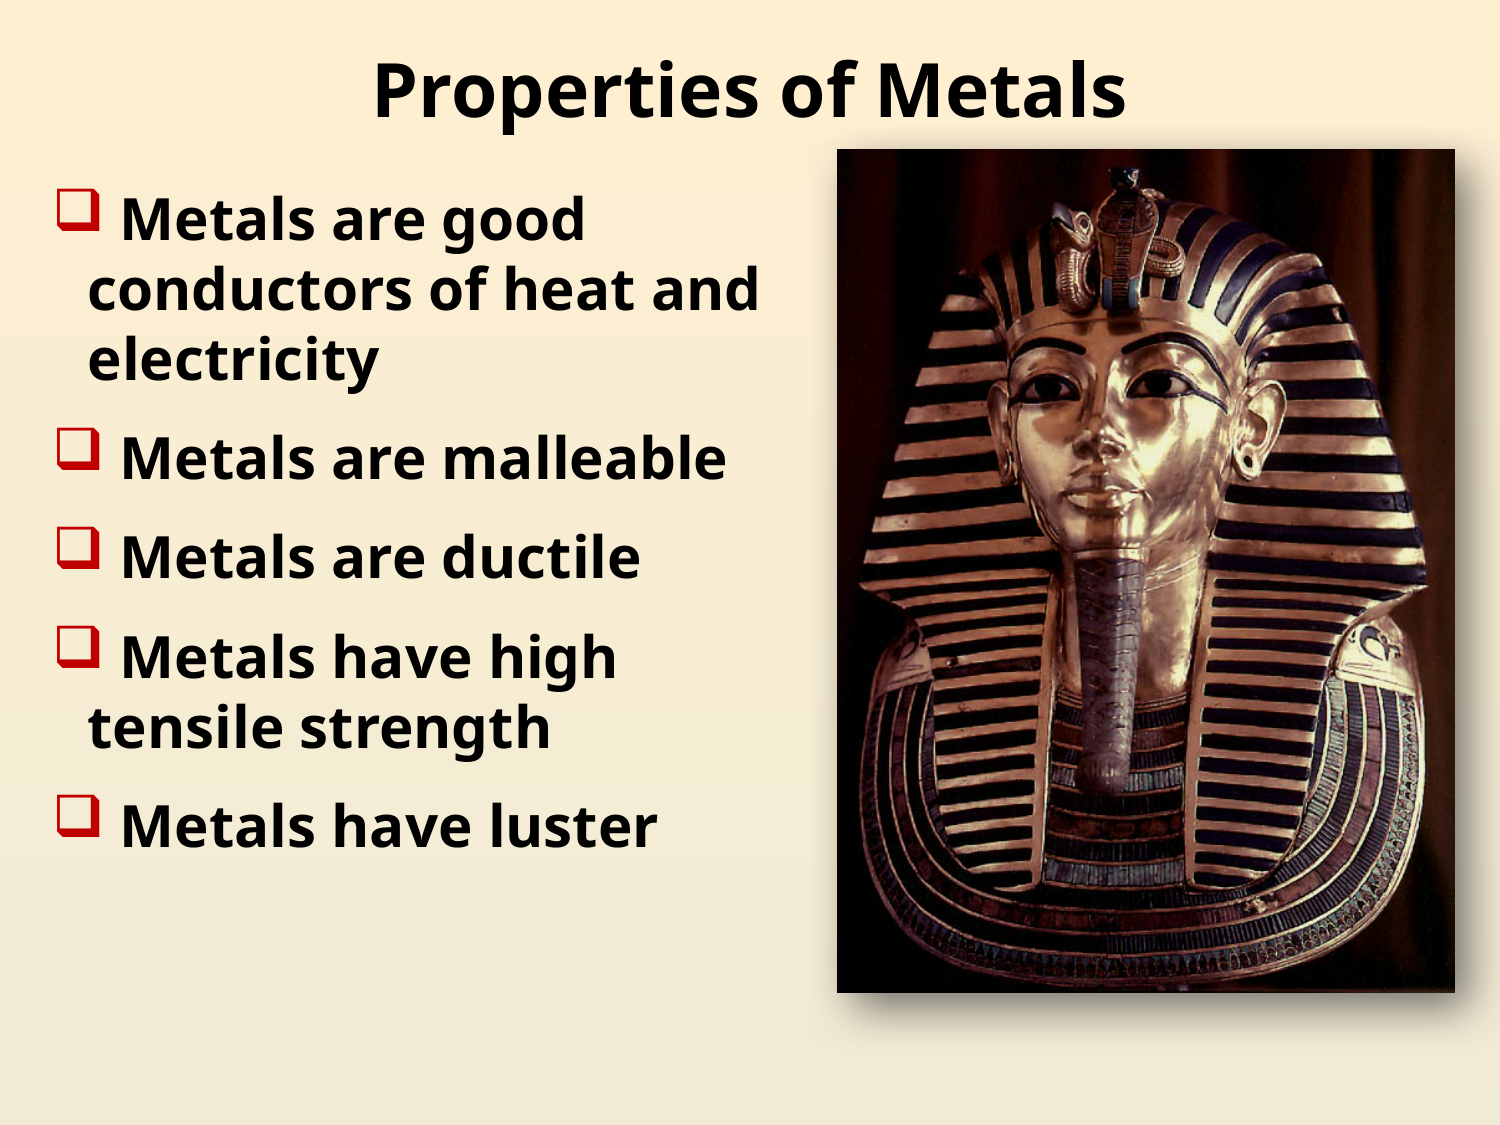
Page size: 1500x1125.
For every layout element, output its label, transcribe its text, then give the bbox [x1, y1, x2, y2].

picture [837, 149, 1455, 994]
title Properties of Metals [112, 37, 1388, 138]
text_box Metals are good conductors of heat and electricity Metals are malleable Metals are ductile Metals have high tensile strength Metals have luster [37, 174, 800, 867]
